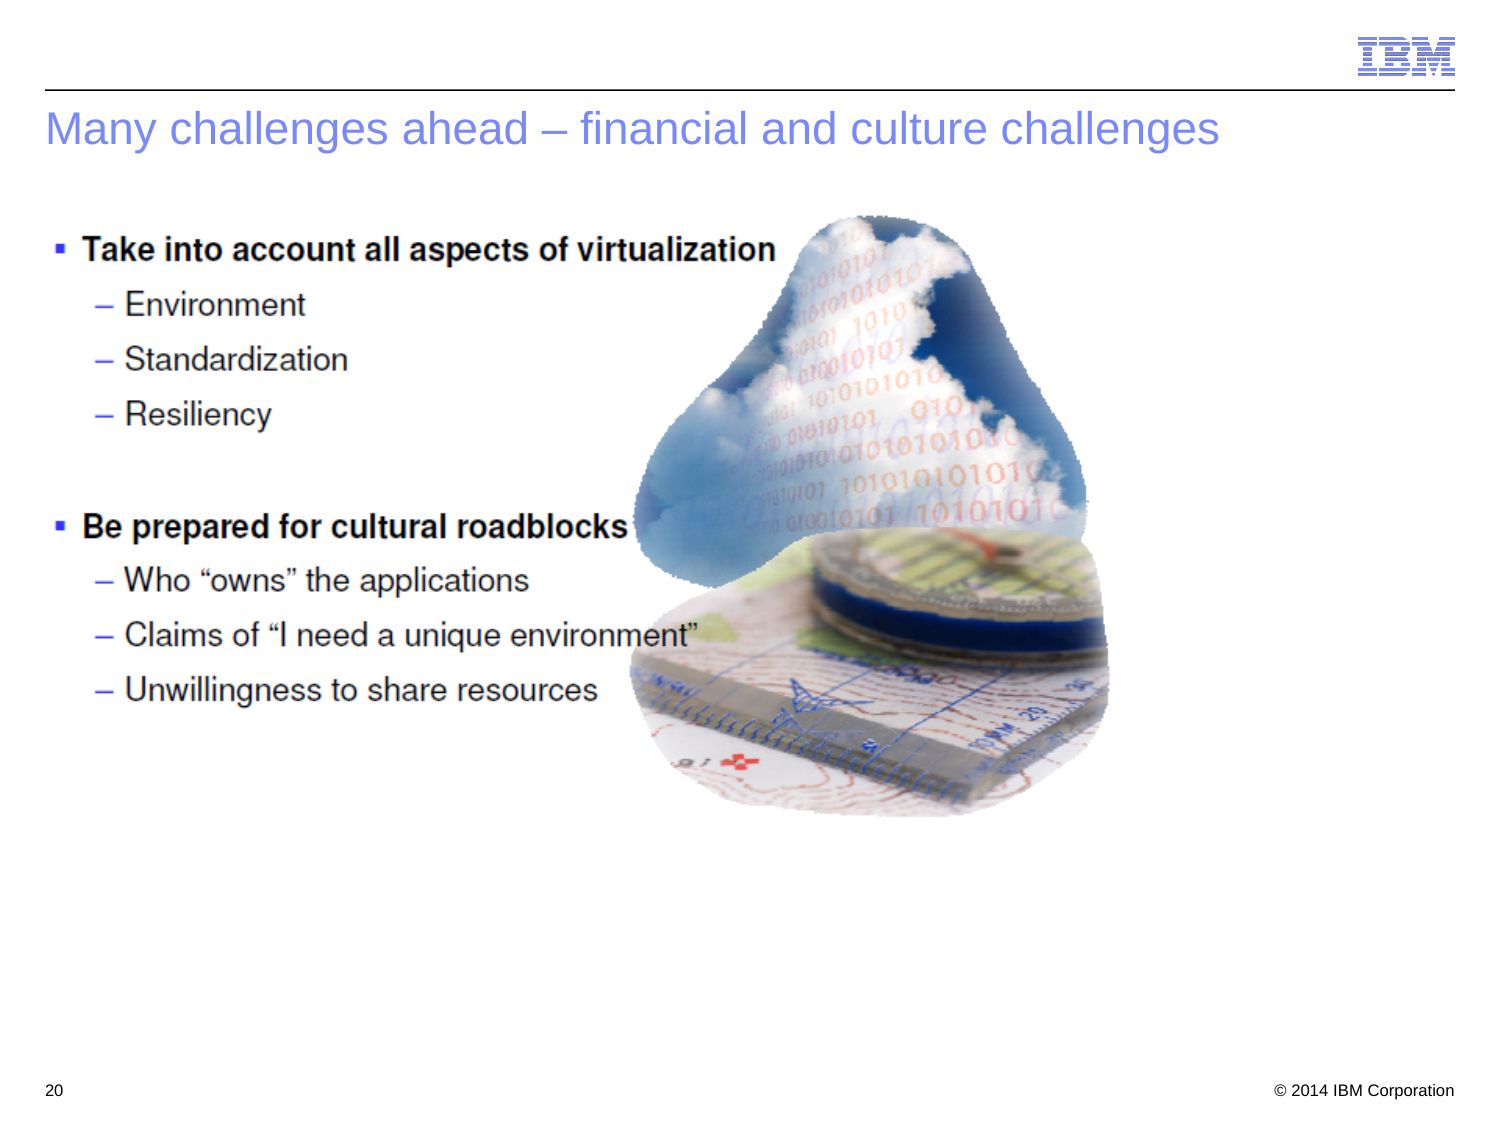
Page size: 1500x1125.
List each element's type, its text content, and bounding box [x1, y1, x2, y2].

picture [1358, 37, 1455, 76]
slide_number 20 [29, 1072, 91, 1103]
title Many challenges ahead – financial and culture challenges [29, 97, 1456, 203]
picture [22, 194, 1128, 825]
